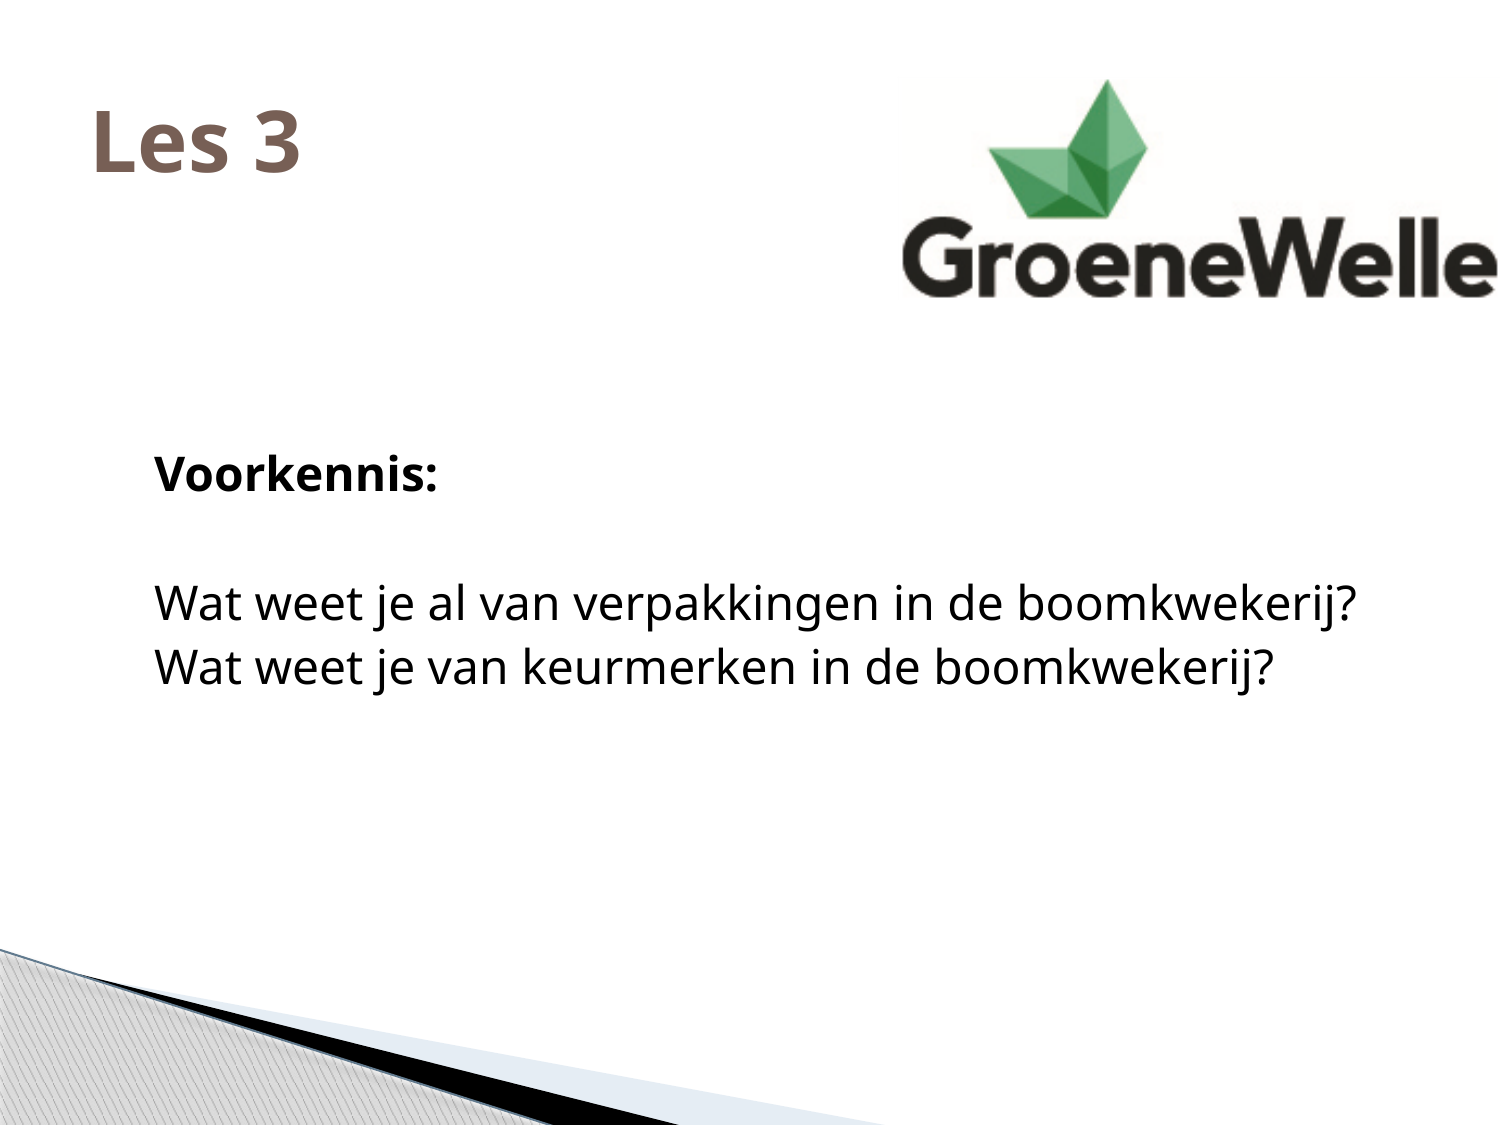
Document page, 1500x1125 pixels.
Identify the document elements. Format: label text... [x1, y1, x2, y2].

list Voorkennis: Wat weet je al van verpakkingen in de boomkwekerij? Wat weet je van keurmerken in de boomkwekerij? [75, 243, 1425, 986]
title Les 3 [75, 45, 1425, 233]
picture [897, 75, 1500, 300]
